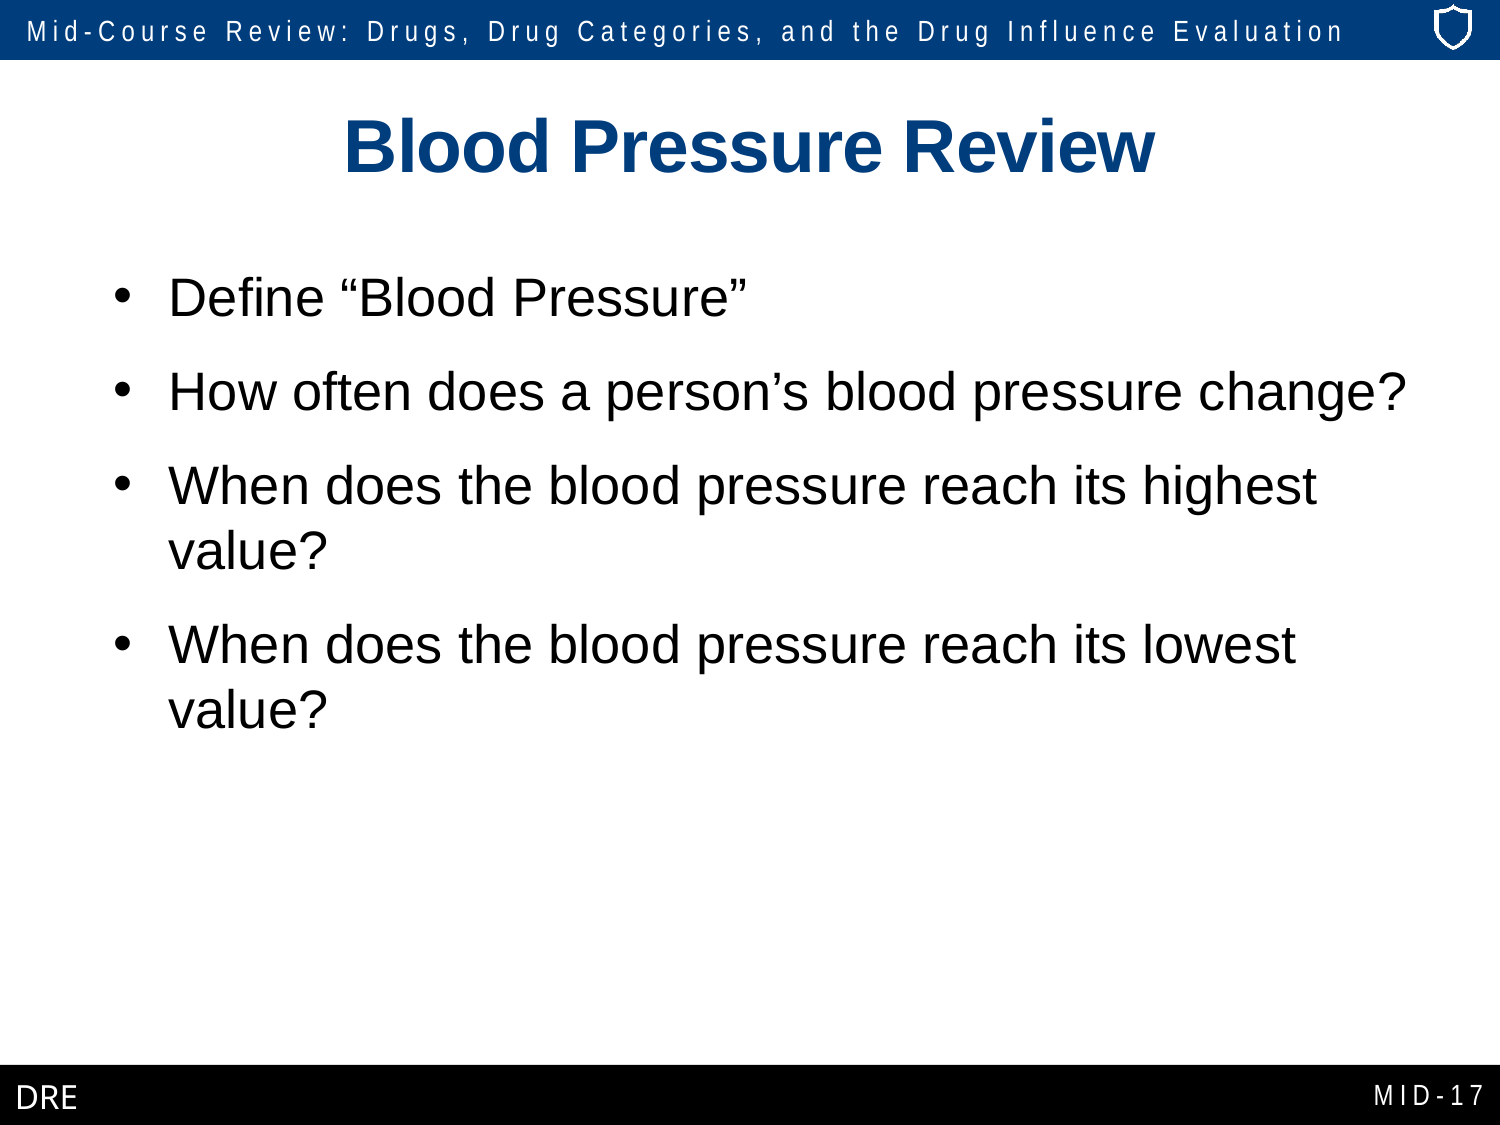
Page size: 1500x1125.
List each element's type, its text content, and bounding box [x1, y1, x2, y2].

title Blood Pressure Review [75, 75, 1425, 225]
slide_number MID-17 [1218, 1063, 1499, 1124]
list Define “Blood Pressure” How often does a person’s blood pressure change? When does the blood pressure reach its highest value? When does the blood pressure reach its lowest value? [75, 254, 1425, 1005]
picture [1434, 4, 1472, 50]
